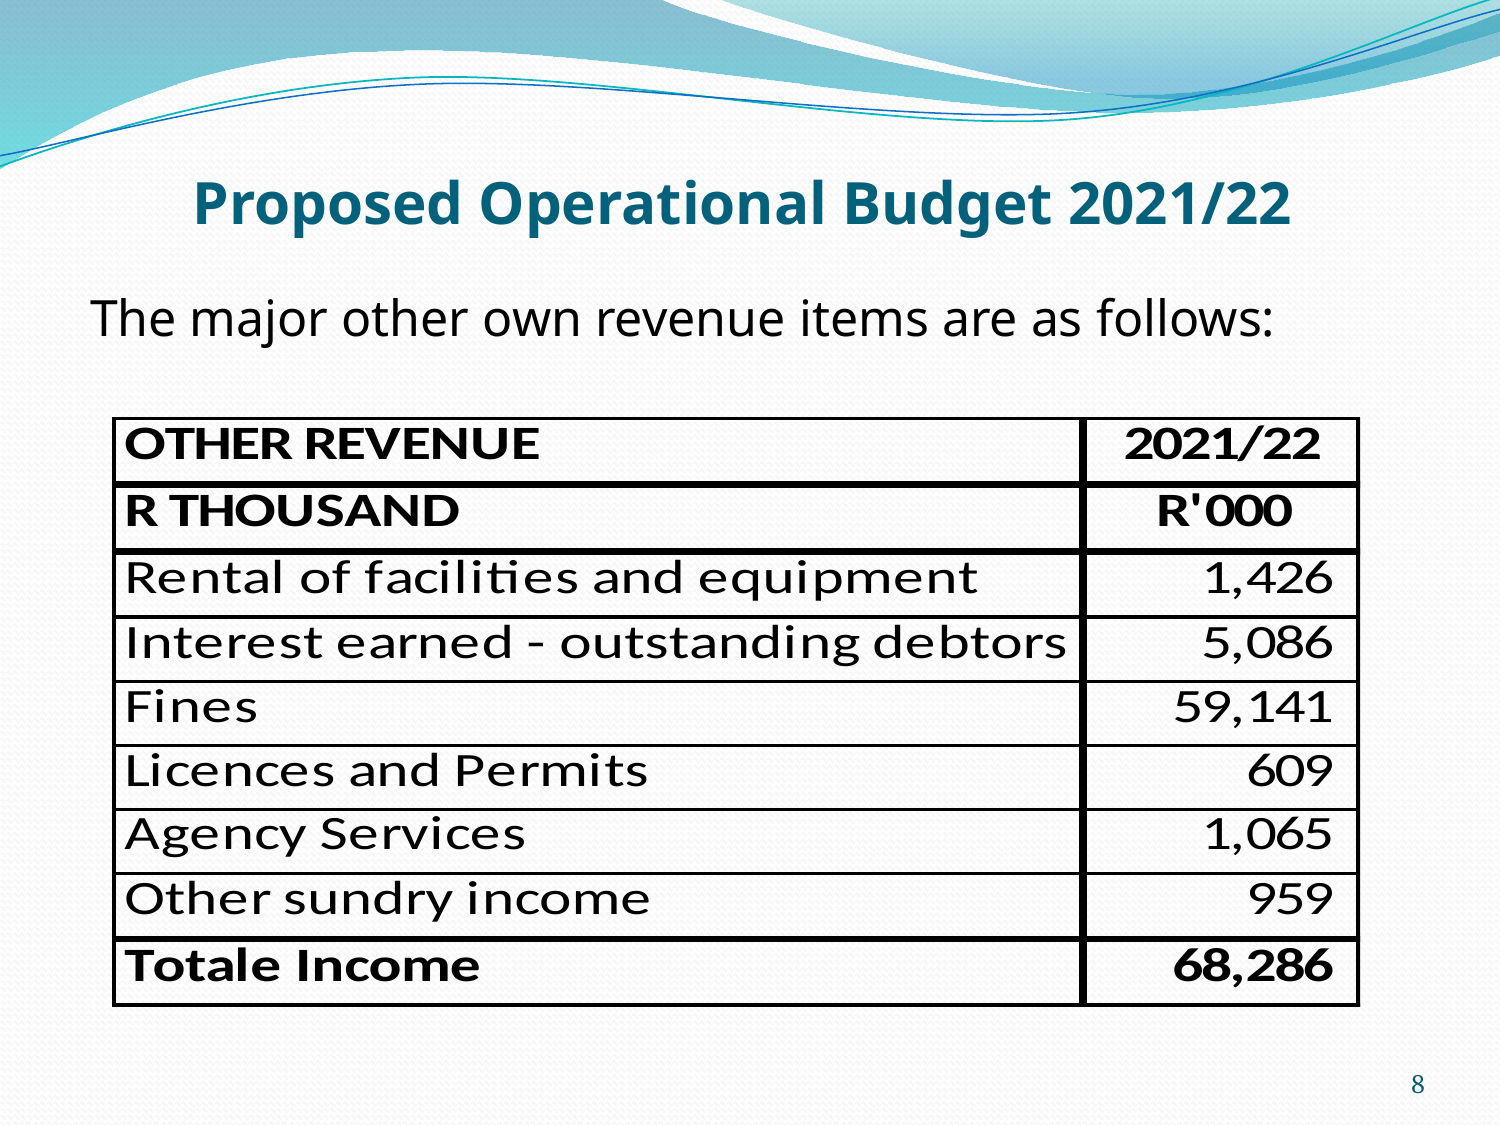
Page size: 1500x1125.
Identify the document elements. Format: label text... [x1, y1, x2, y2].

slide_number 8 [1299, 1042, 1425, 1103]
picture [111, 416, 1365, 1010]
title Proposed Operational Budget 2021/22 [74, 115, 1426, 278]
list The major other own revenue items are as follows: [74, 278, 1426, 1038]
